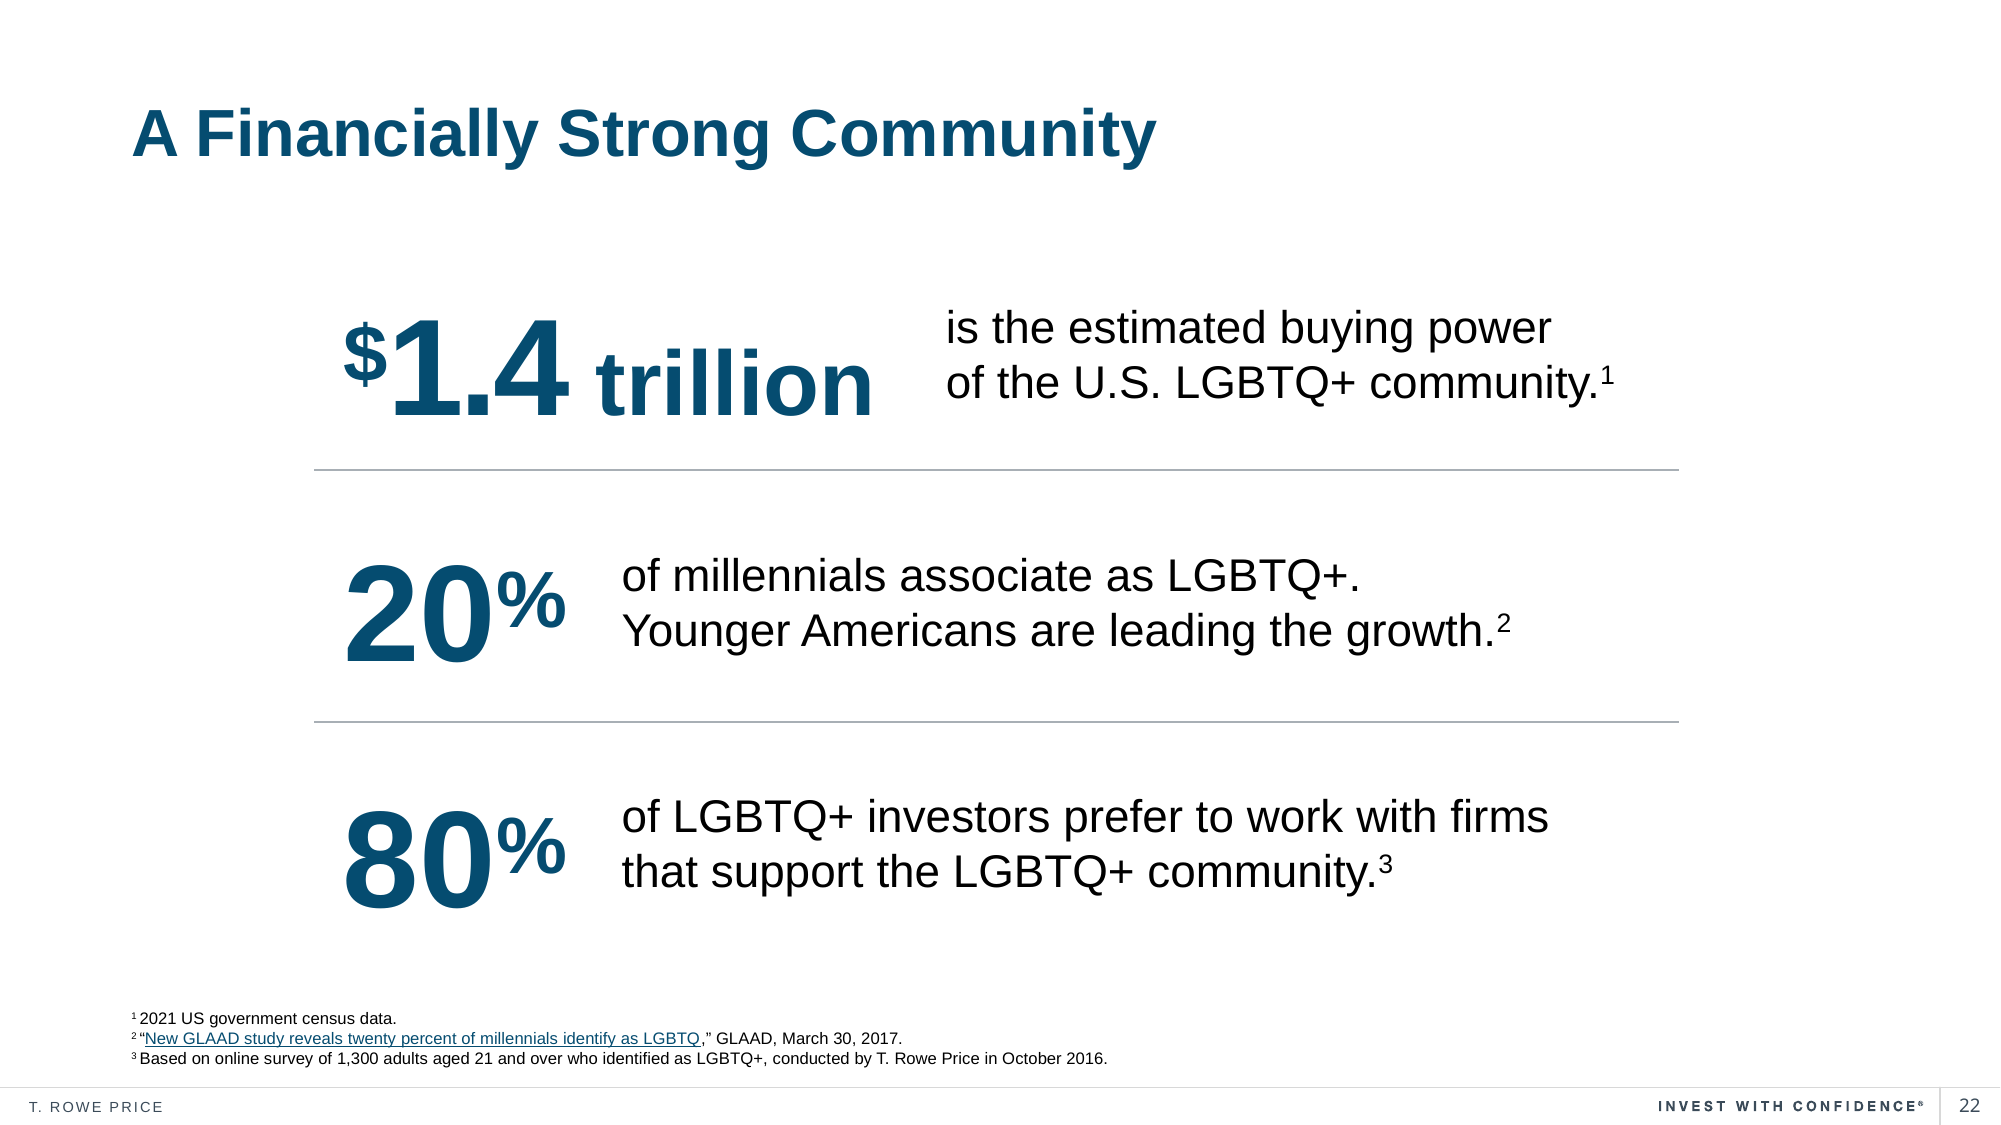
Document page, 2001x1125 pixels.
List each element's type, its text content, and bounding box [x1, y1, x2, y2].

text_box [314, 261, 1686, 923]
title A Financially Strong Community [131, 48, 1869, 171]
list 1 2021 US government census data. 2 “New GLAAD study reveals twenty percent of millennials identify as LGBTQ,” GLAAD, March 30, 2017. 3 Based on online survey of 1,300 adults aged 21 and over who identified as LGBTQ+, conducted by T. Rowe Price in October 2016. [131, 993, 1838, 1068]
